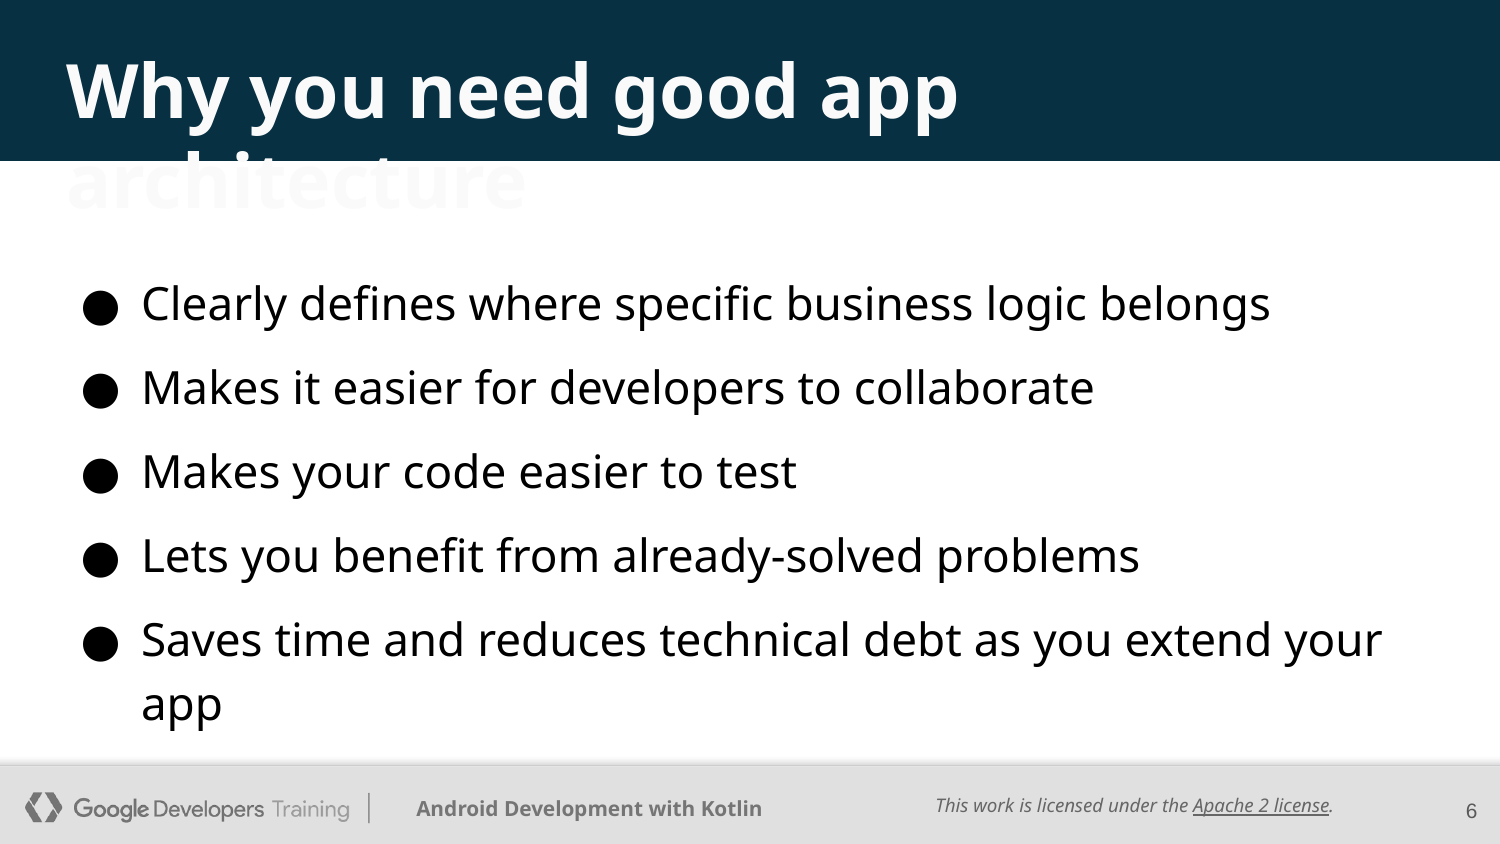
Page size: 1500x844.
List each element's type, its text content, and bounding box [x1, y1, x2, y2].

picture [0, 161, 1500, 844]
slide_number ‹#› [1402, 777, 1493, 842]
list Clearly defines where specific business logic belongs Makes it easier for developers to collaborate Makes your code easier to test Lets you benefit from already-solved problems Saves time and reduces technical debt as you extend your app [51, 251, 1462, 620]
title Why you need good app architecture [51, 28, 1449, 122]
